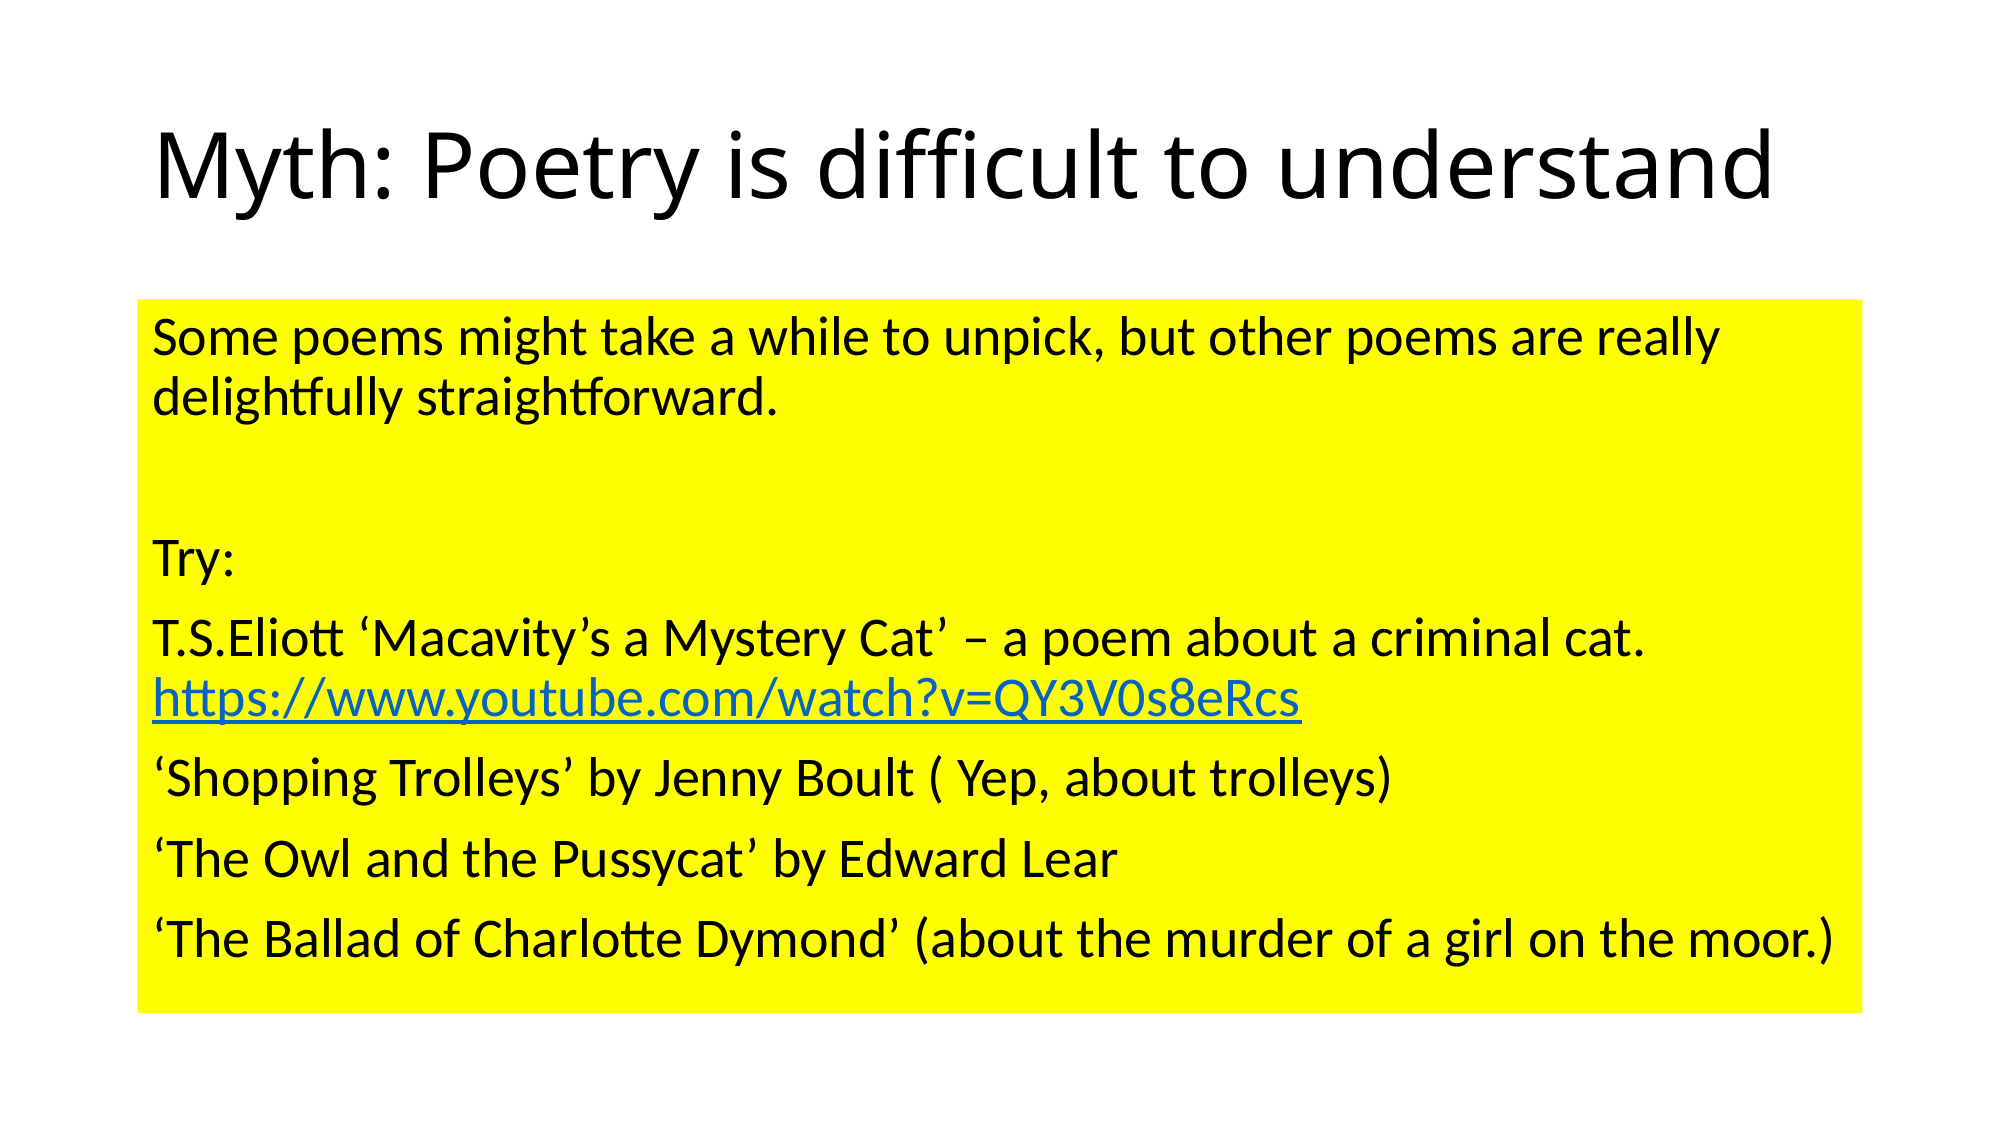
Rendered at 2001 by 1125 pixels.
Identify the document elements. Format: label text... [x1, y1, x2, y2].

list Some poems might take a while to unpick, but other poems are really delightfully straightforward. Try: T.S.Eliott ‘Macavity’s a Mystery Cat’ – a poem about a criminal cat. https://www.youtube.com/watch?v=QY3V0s8eRcs ‘Shopping Trolleys’ by Jenny Boult ( Yep, about trolleys) ‘The Owl and the Pussycat’ by Edward Lear ‘The Ballad of Charlotte Dymond’ (about the murder of a girl on the moor.) [137, 299, 1863, 1014]
title Myth: Poetry is difficult to understand [137, 59, 1863, 278]
